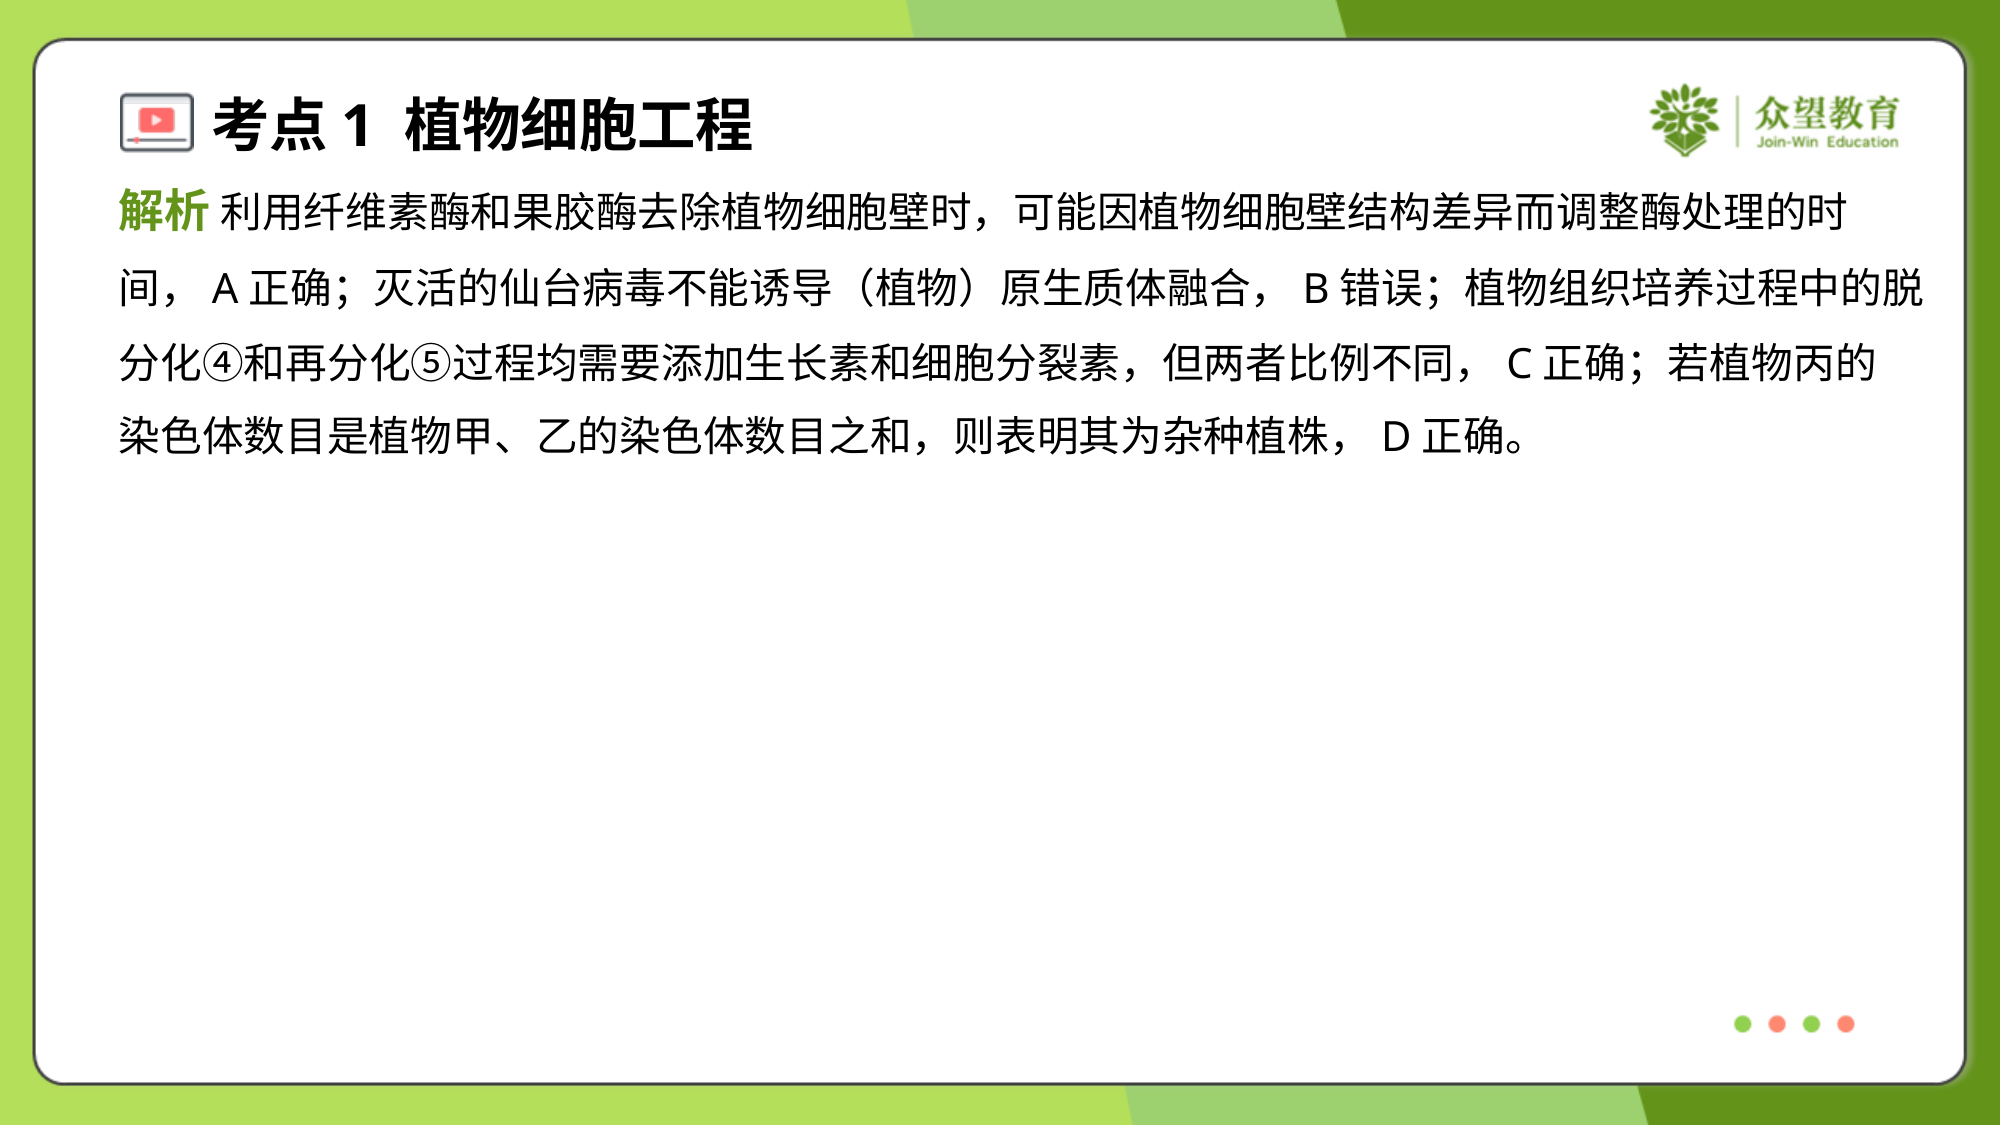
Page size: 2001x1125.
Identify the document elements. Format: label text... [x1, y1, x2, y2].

picture [0, 0, 2000, 1125]
text_box 解析 利用纤维素酶和果胶酶去除植物细胞壁时，可能因植物细胞壁结构差异而调整酶处理的时 间，A正确；灭活的仙台病毒不能诱导（植物）原生质体融合，B错误；植物组织培养过程中的脱 分化④和再分化⑤过程均需要添加生长素和细胞分裂素，但两者比例不同，C正确；若植物丙的 染色体数目是植物甲、乙的染色体数目之和，则表明其为杂种植株，D正确。 [118, 159, 1883, 452]
